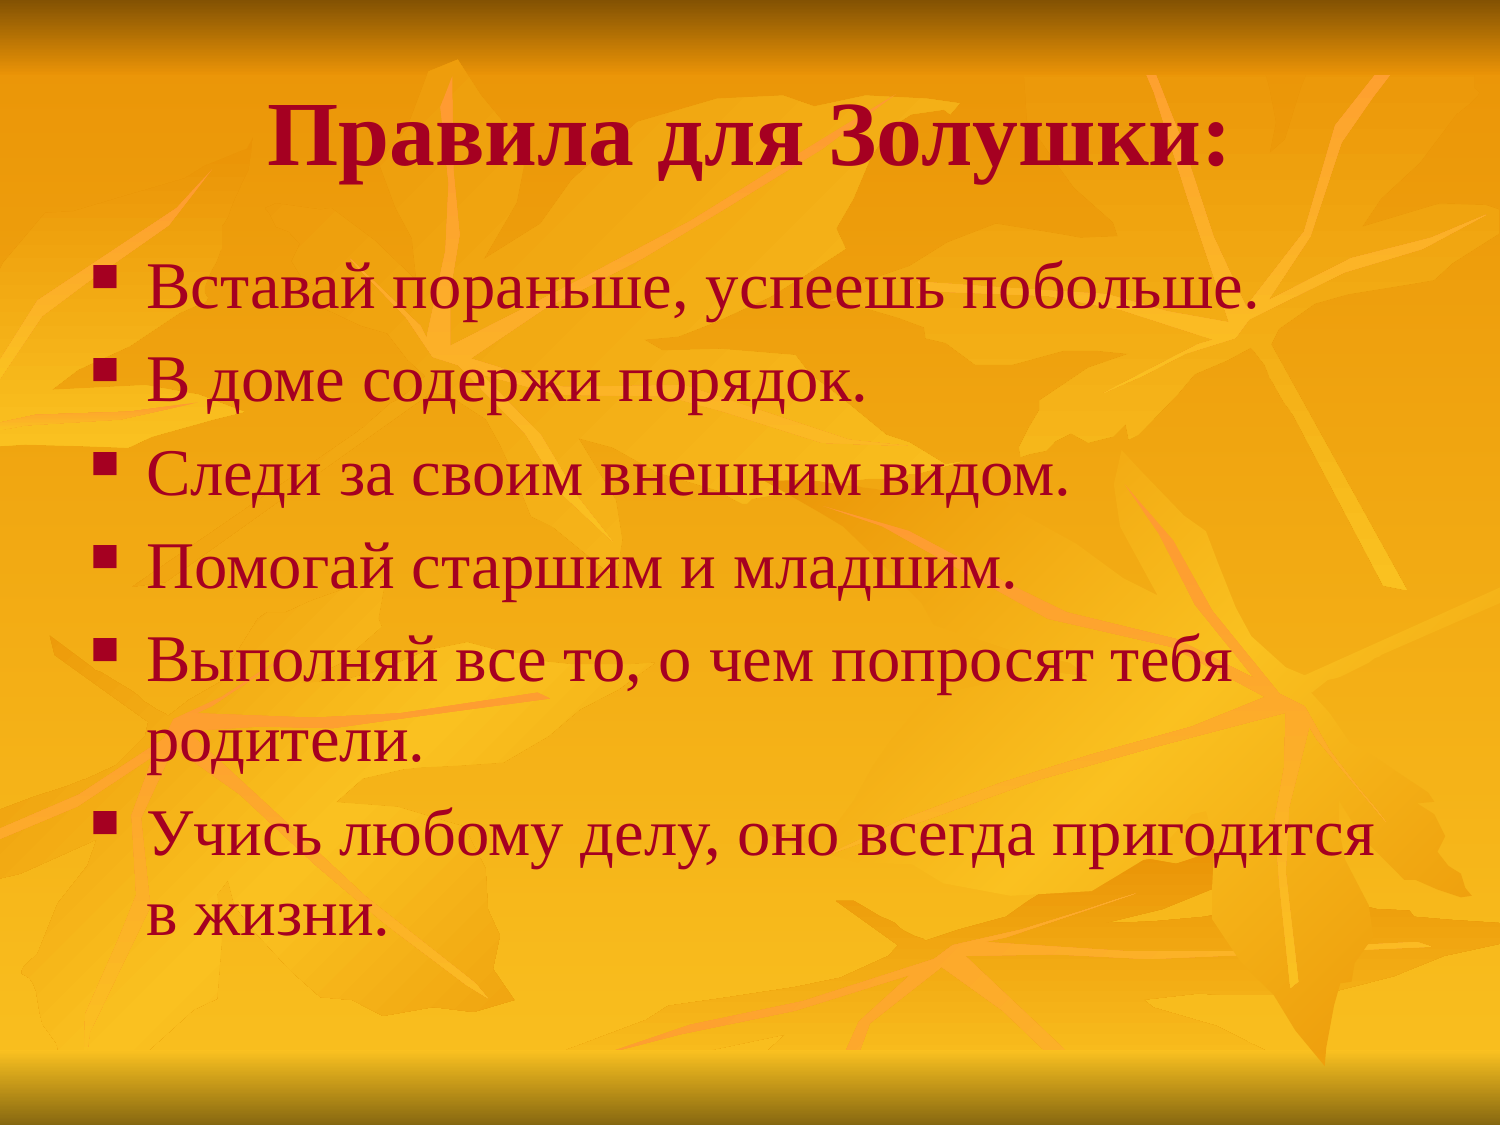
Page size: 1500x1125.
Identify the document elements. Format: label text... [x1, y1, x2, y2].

list Вставай пораньше, успеешь побольше. В доме содержи порядок. Следи за своим внешним видом. Помогай старшим и младшим. Выполняй все то, о чем попросят тебя родители. Учись любому делу, оно всегда пригодится в жизни. [74, 234, 1426, 1006]
title Правила для Золушки: [74, 45, 1426, 213]
